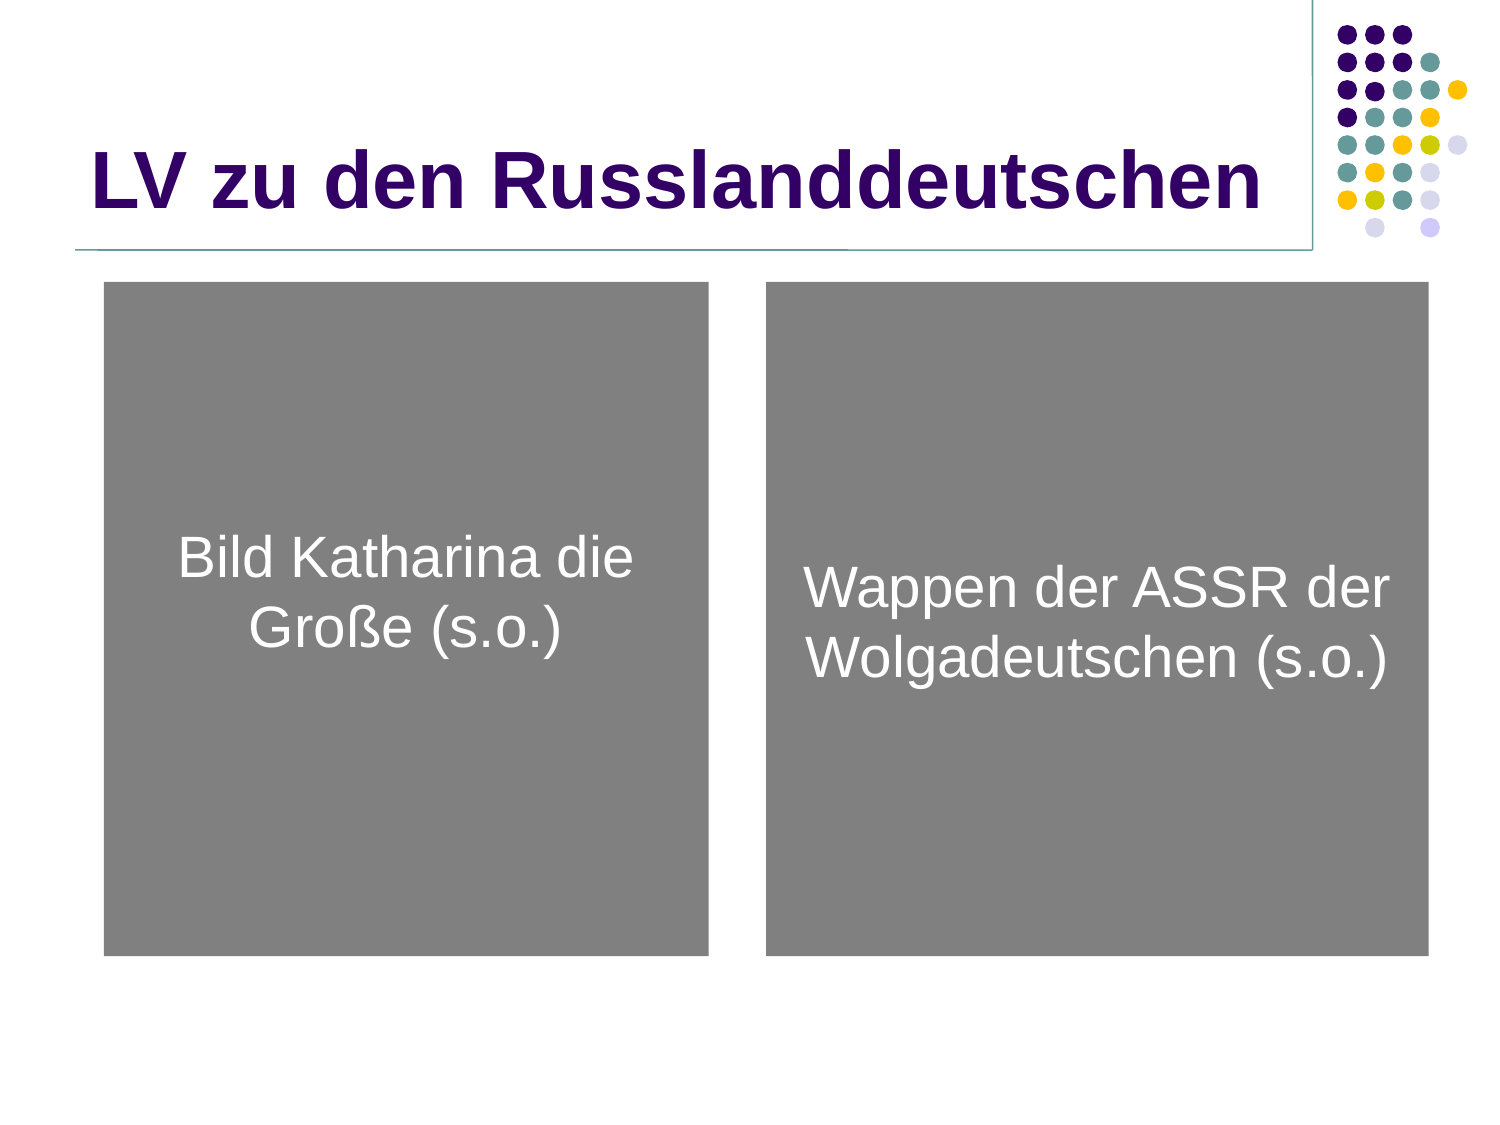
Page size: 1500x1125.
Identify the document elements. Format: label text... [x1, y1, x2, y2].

title LV zu den Russlanddeutschen [74, 19, 1313, 233]
text_box Wappen der ASSR der Wolgadeutschen (s.o.) [766, 281, 1429, 957]
text_box Bild Katharina die Große (s.o.) [103, 281, 709, 957]
